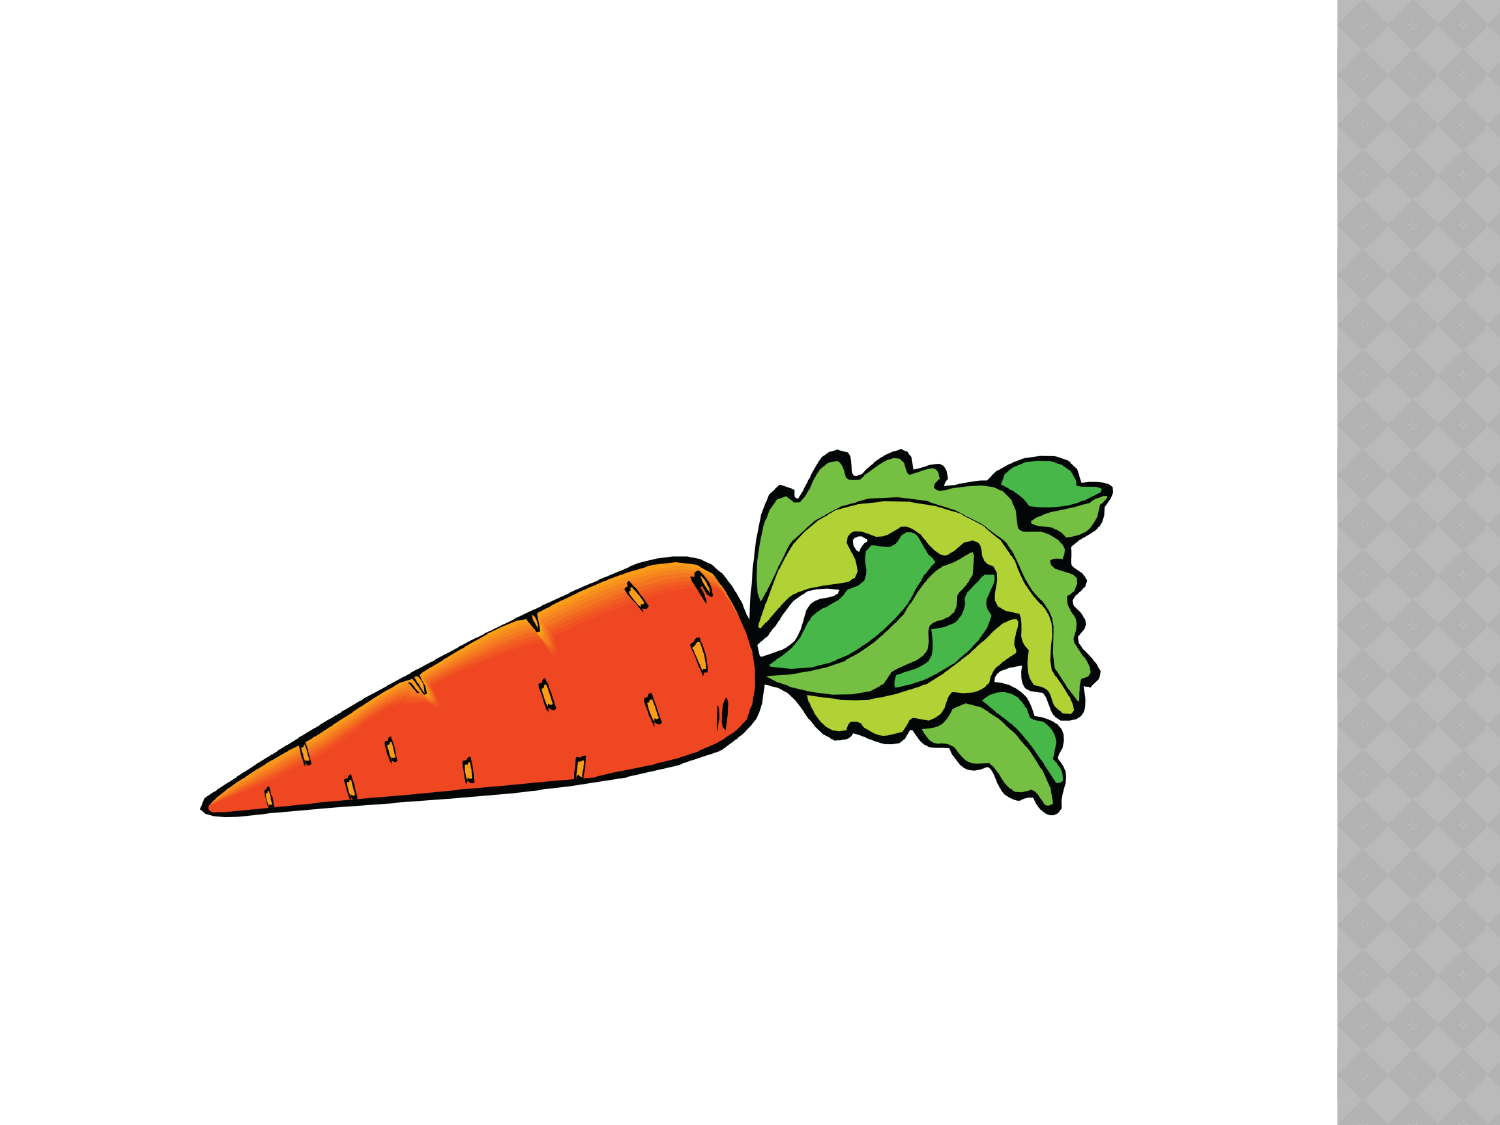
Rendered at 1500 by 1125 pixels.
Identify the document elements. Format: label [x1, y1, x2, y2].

list [199, 449, 1113, 818]
